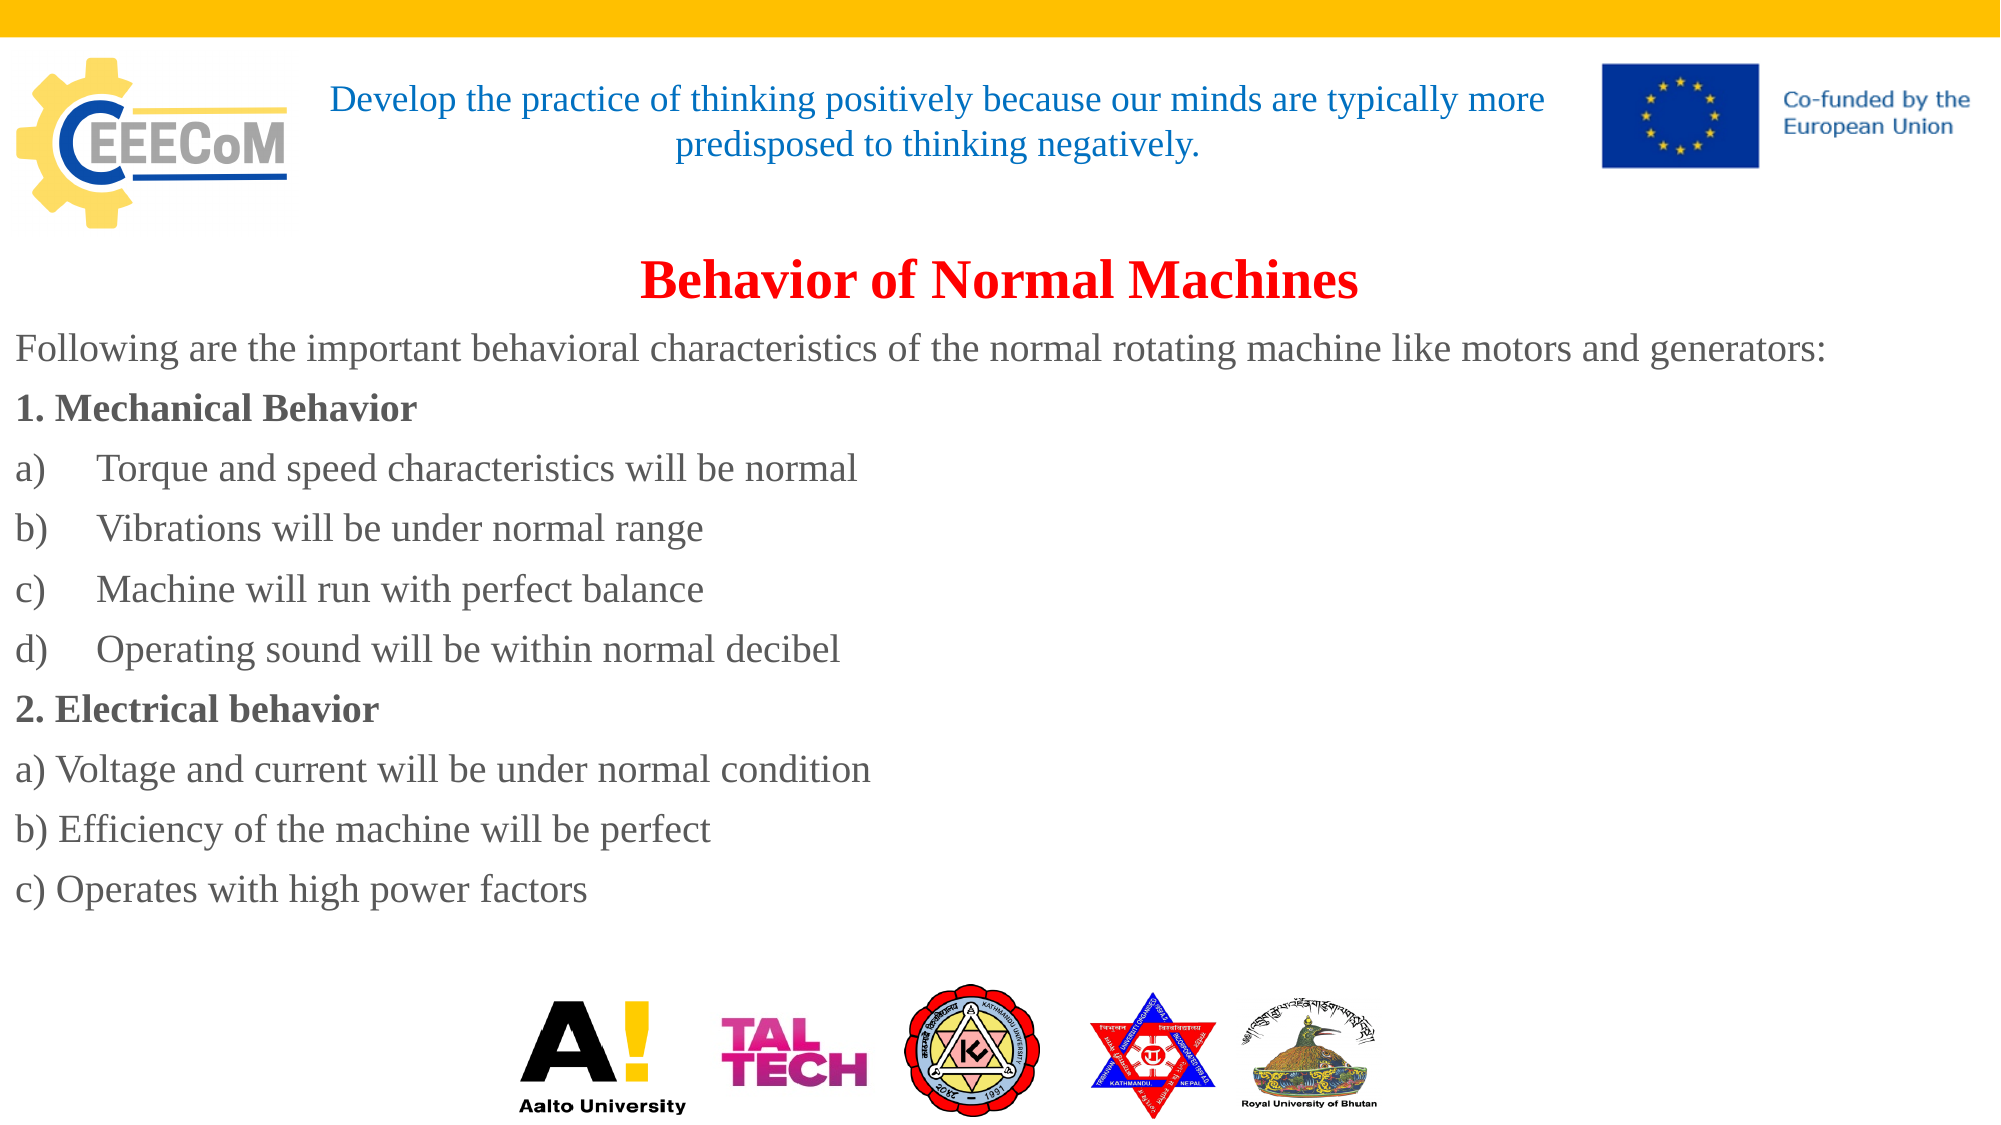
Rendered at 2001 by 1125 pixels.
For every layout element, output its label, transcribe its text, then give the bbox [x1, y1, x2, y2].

picture [11, 50, 299, 224]
list Behavior of Normal Machines Following are the important behavioral characteristics of the normal rotating machine like motors and generators: 1. Mechanical Behavior Torque and speed characteristics will be normal Vibrations will be under normal range Machine will run with perfect balance Operating sound will be within normal decibel 2. Electrical behavior a) Voltage and current will be under normal condition b) Efficiency of the machine will be perfect c) Operates with high power factors [0, 224, 2000, 975]
picture [512, 984, 1382, 1125]
title Develop the practice of thinking positively because our minds are typically more predisposed to thinking negatively. [312, 37, 1565, 201]
picture [1595, 46, 2000, 181]
